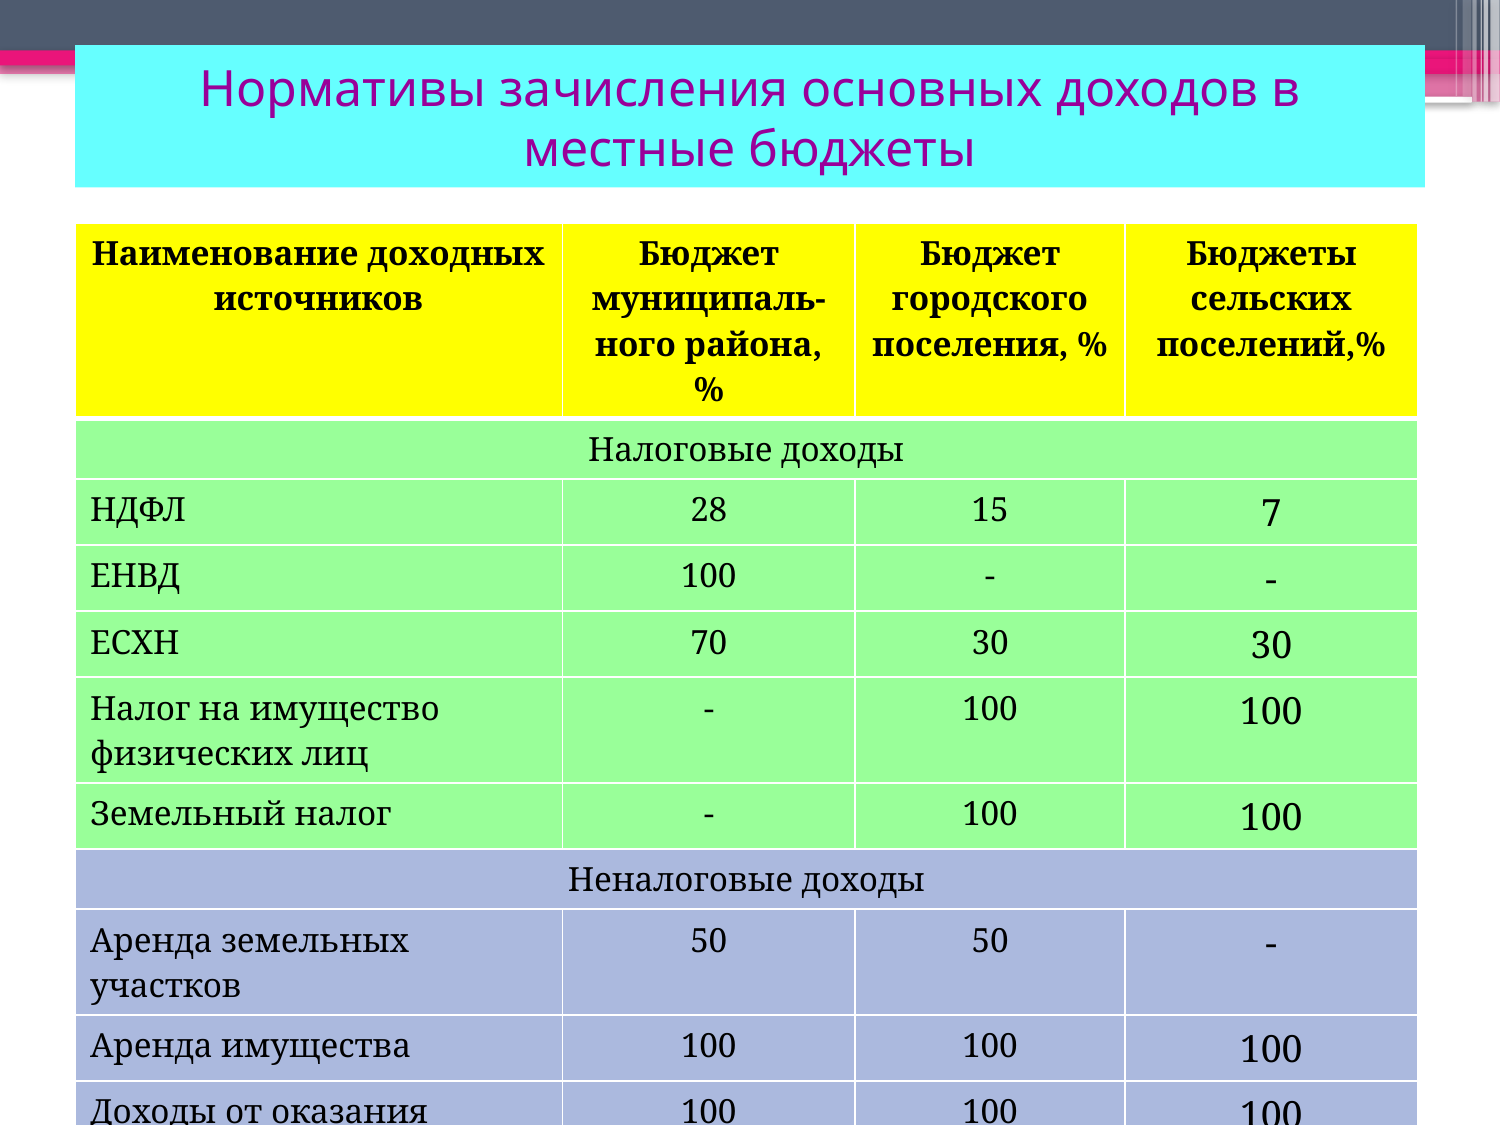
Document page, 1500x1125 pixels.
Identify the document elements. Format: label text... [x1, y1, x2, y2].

table_cell 100 [856, 678, 1124, 782]
table_cell - [563, 678, 854, 782]
table_cell 100 [563, 546, 854, 610]
table_cell - [563, 784, 854, 848]
table_cell Аренда имущества [76, 1016, 562, 1080]
table_header Бюджеты сельских поселений,% [1126, 224, 1417, 416]
table_cell - [1126, 910, 1417, 1014]
table_cell 30 [1126, 612, 1417, 676]
table_cell 100 [563, 1082, 854, 1125]
table_cell Налоговые доходы [76, 421, 1417, 478]
table_cell 7 [1126, 480, 1417, 544]
table_header Бюджет городского поселения, % [856, 224, 1124, 416]
table_cell 15 [856, 480, 1124, 544]
table_cell 28 [563, 480, 854, 544]
table_cell 100 [856, 1082, 1124, 1125]
table_cell 100 [1126, 1016, 1417, 1080]
table_cell 30 [856, 612, 1124, 676]
table_cell 100 [1126, 678, 1417, 782]
table_cell - [856, 546, 1124, 610]
table_cell 100 [563, 1016, 854, 1080]
title Нормативы зачисления основных доходов в местные бюджеты [75, 45, 1425, 188]
table_cell - [1126, 546, 1417, 610]
table_cell 70 [563, 612, 854, 676]
table_header Наименование доходных источников [76, 224, 562, 416]
table_cell 100 [856, 1016, 1124, 1080]
table_header Бюджет муниципаль-ного района, % [563, 224, 854, 416]
table_cell НДФЛ [76, 480, 562, 544]
table_cell 100 [856, 784, 1124, 848]
table_cell Неналоговые доходы [76, 850, 1417, 908]
table_cell ЕНВД [76, 546, 562, 610]
table_cell Налог на имущество физических лиц [76, 678, 562, 782]
table_cell ЕСХН [76, 612, 562, 676]
table_cell 50 [856, 910, 1124, 1014]
table_cell Доходы от оказания платных услуг [76, 1082, 562, 1125]
table_cell 100 [1126, 1082, 1417, 1125]
table_cell 100 [1126, 784, 1417, 848]
table_cell Аренда земельных участков [76, 910, 562, 1014]
table_cell Земельный налог [76, 784, 562, 848]
table_cell 50 [563, 910, 854, 1014]
